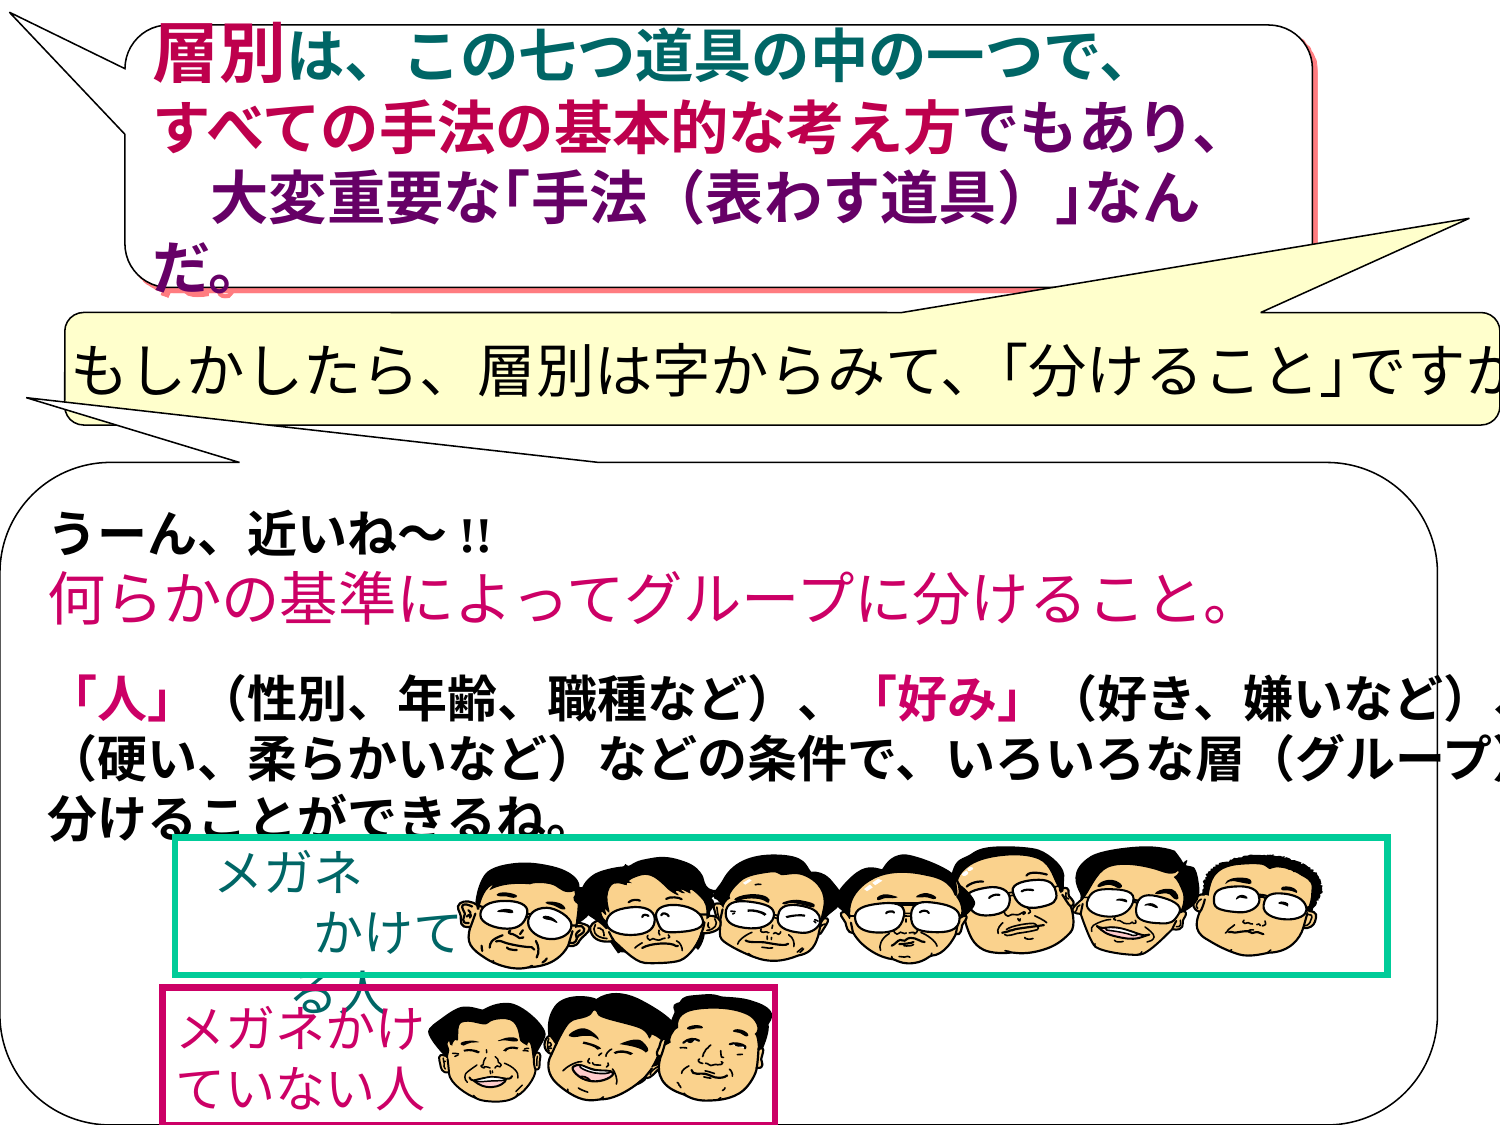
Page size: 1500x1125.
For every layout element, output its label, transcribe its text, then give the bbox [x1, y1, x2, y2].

text_box メガネ かけてる人 [187, 975, 490, 984]
text_box 層別は、この七つ道具の中の一つで、 すべての手法の基本的な考え方でもあり、 大変重要な｢手法（表わす道具）｣なんだ。 [9, 12, 1313, 288]
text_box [453, 845, 1326, 973]
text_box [149, 987, 776, 1125]
text_box [174, 837, 1388, 975]
text_box うーん、近いね～!! 何らかの基準によってグループに分けること。 「人」（性別、年齢、職種など）、「好み」（好き、嫌いなど）、「材料」 （硬い、柔らかいなど）などの条件で、いろいろな層（グループ）に 分けることができるね。 [0, 397, 1438, 1125]
text_box もしかしたら、層別は字からみて、｢分けること｣ですか？ [64, 218, 1500, 426]
